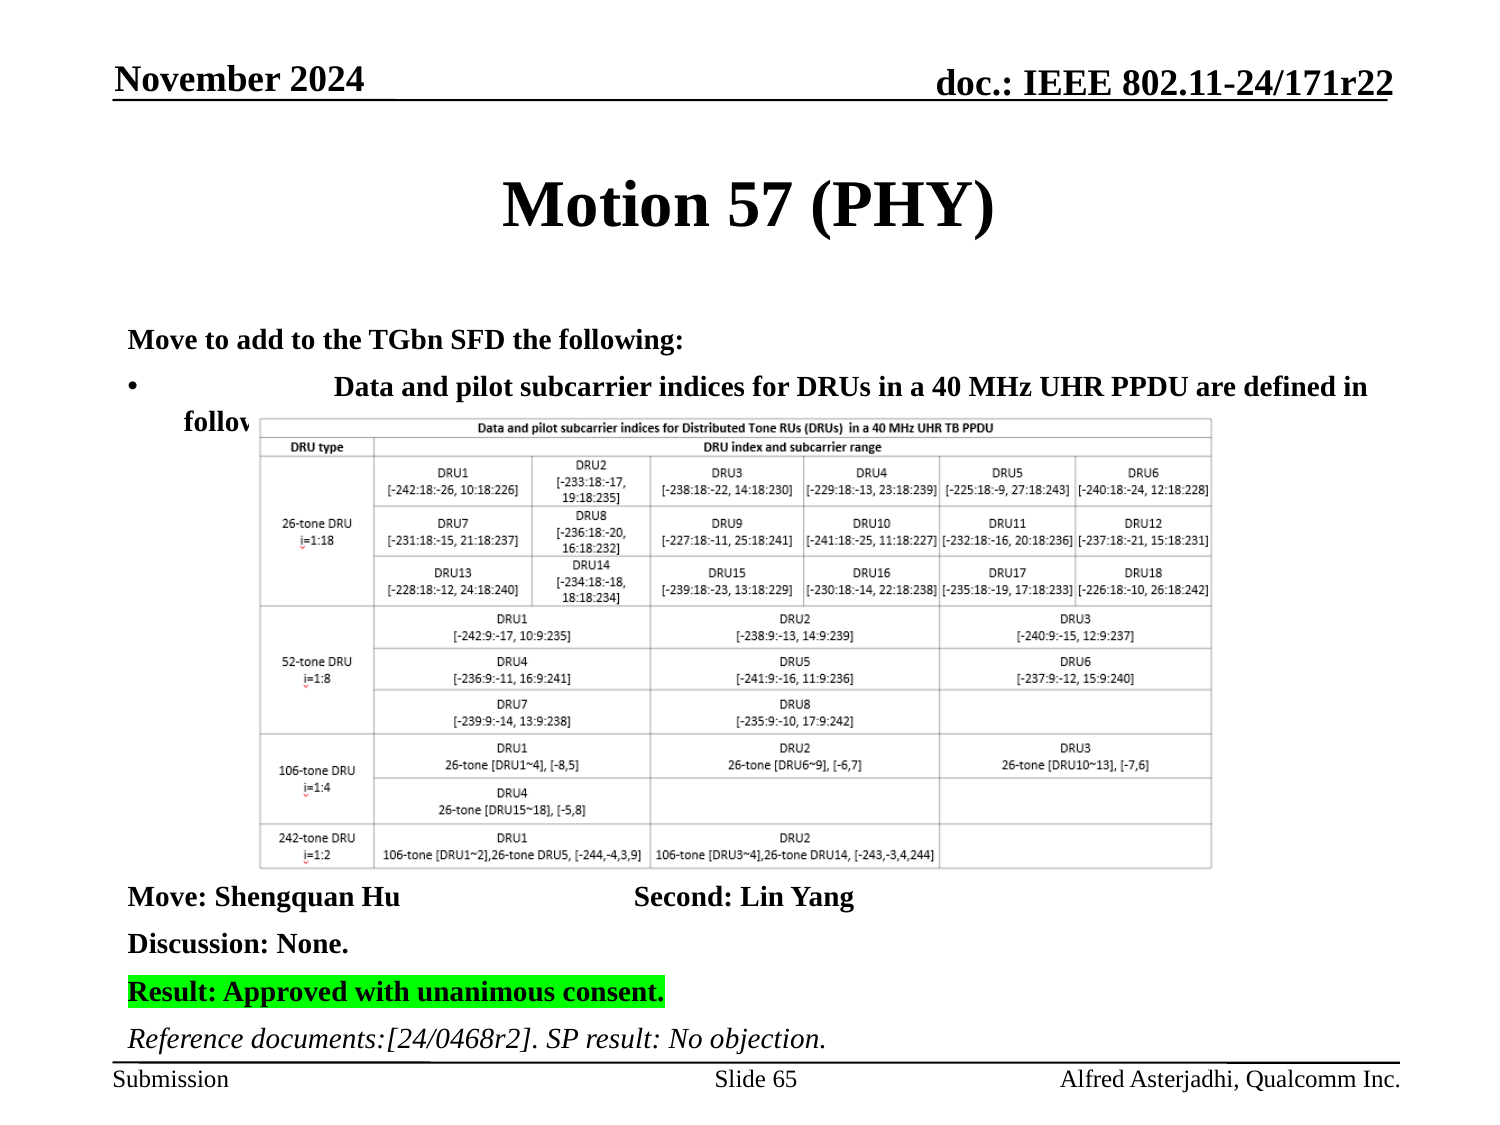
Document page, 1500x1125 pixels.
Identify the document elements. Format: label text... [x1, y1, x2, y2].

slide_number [114, 54, 423, 100]
title Motion 57 (PHY) [112, 112, 1388, 288]
footer Alfred Asterjadhi, Qualcomm Inc. [878, 1061, 1402, 1093]
list Move to add to the TGbn SFD the following: Data and pilot subcarrier indices for DRUs in a 40 MHz UHR PPDU are defined in following table: Move: Shengquan Hu Second: Lin Yang Discussion: None. Result: Approved with unanimous consent. Reference documents:[24/0468r2]. SP result: No objection. [112, 312, 1388, 1063]
slide_number Slide 65 [712, 1061, 800, 1123]
picture [249, 410, 1217, 875]
